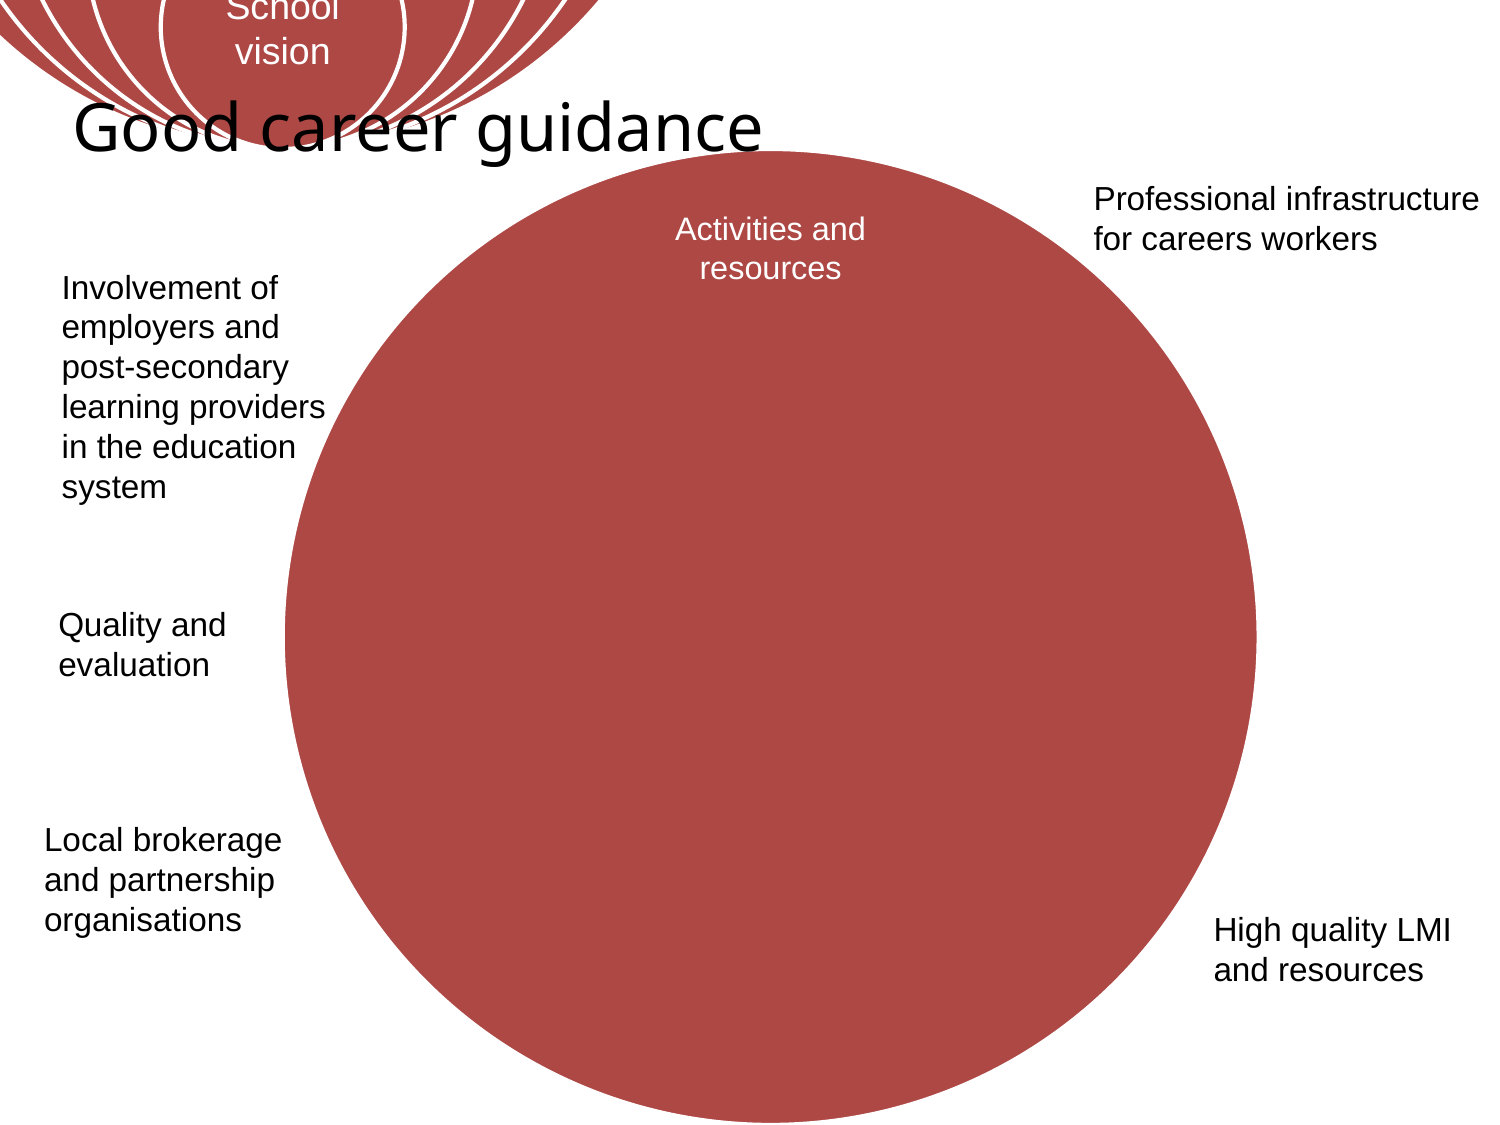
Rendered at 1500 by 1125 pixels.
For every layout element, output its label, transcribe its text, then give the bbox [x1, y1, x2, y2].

title Good career guidance [57, 30, 1425, 147]
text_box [35, 148, 1500, 1125]
